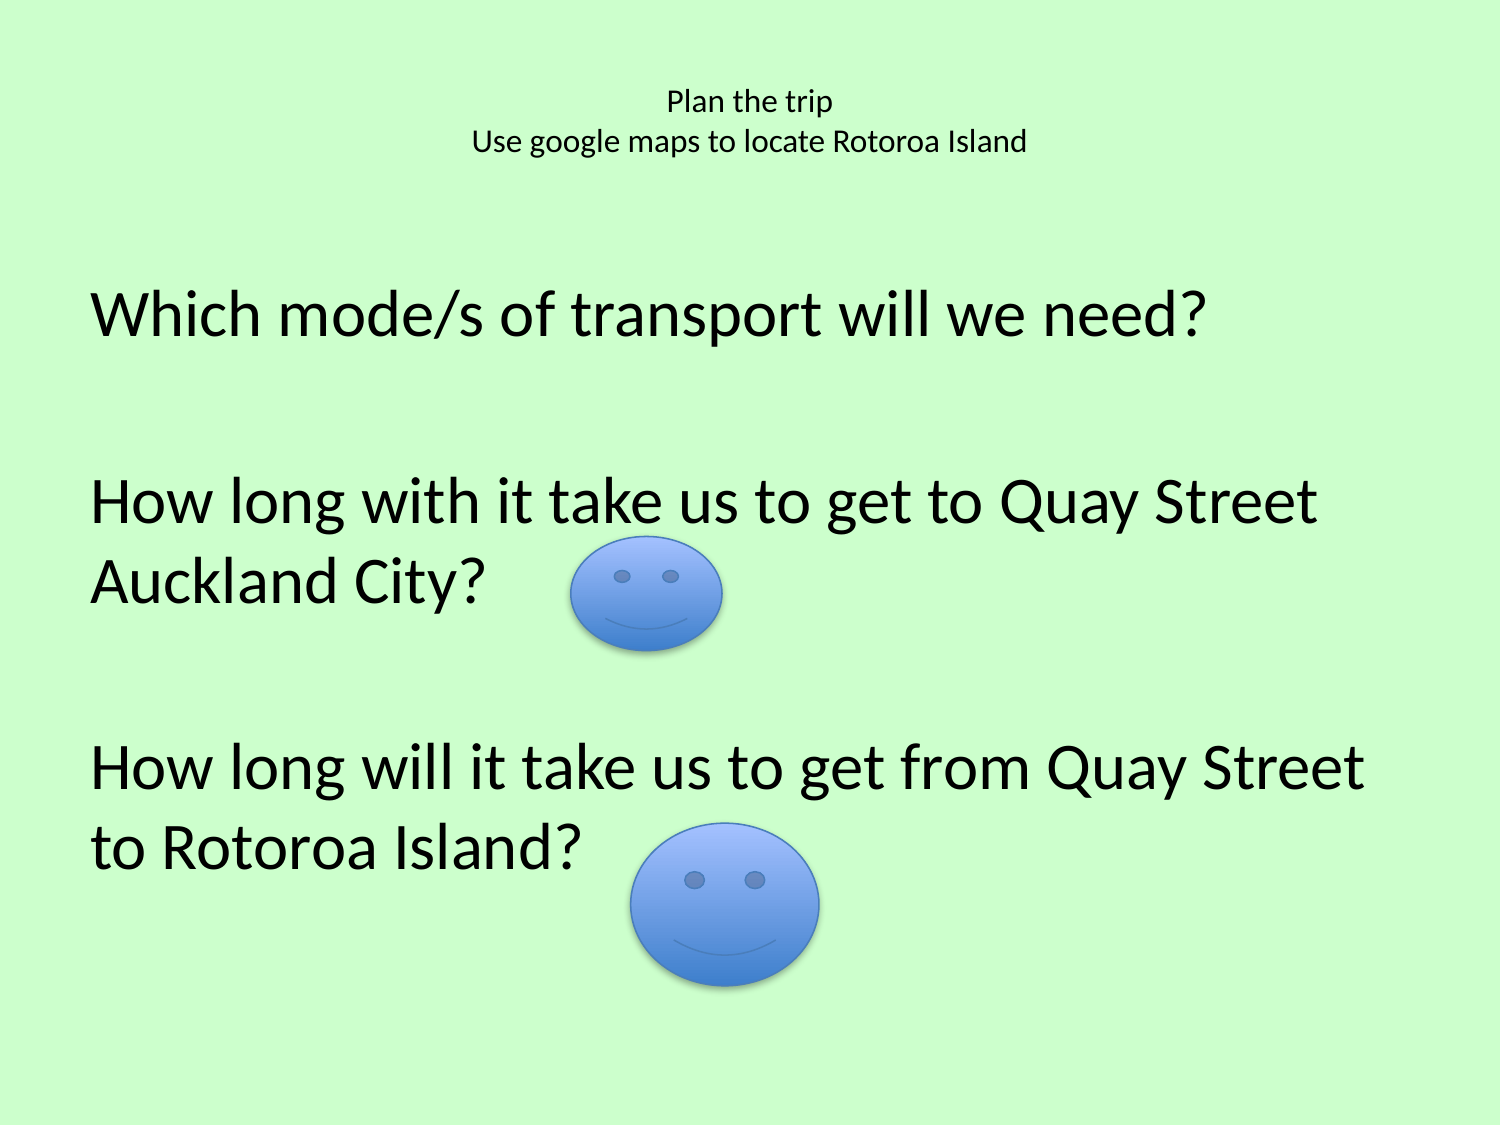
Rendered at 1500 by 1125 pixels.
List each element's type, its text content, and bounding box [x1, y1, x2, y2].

title Plan the trip Use google maps to locate Rotoroa Island [75, 45, 1425, 233]
text_box [570, 535, 723, 652]
text_box [629, 822, 820, 987]
list Which mode/s of transport will we need? How long with it take us to get to Quay Street Auckland City? How long will it take us to get from Quay Street to Rotoroa Island? [75, 262, 1425, 1005]
